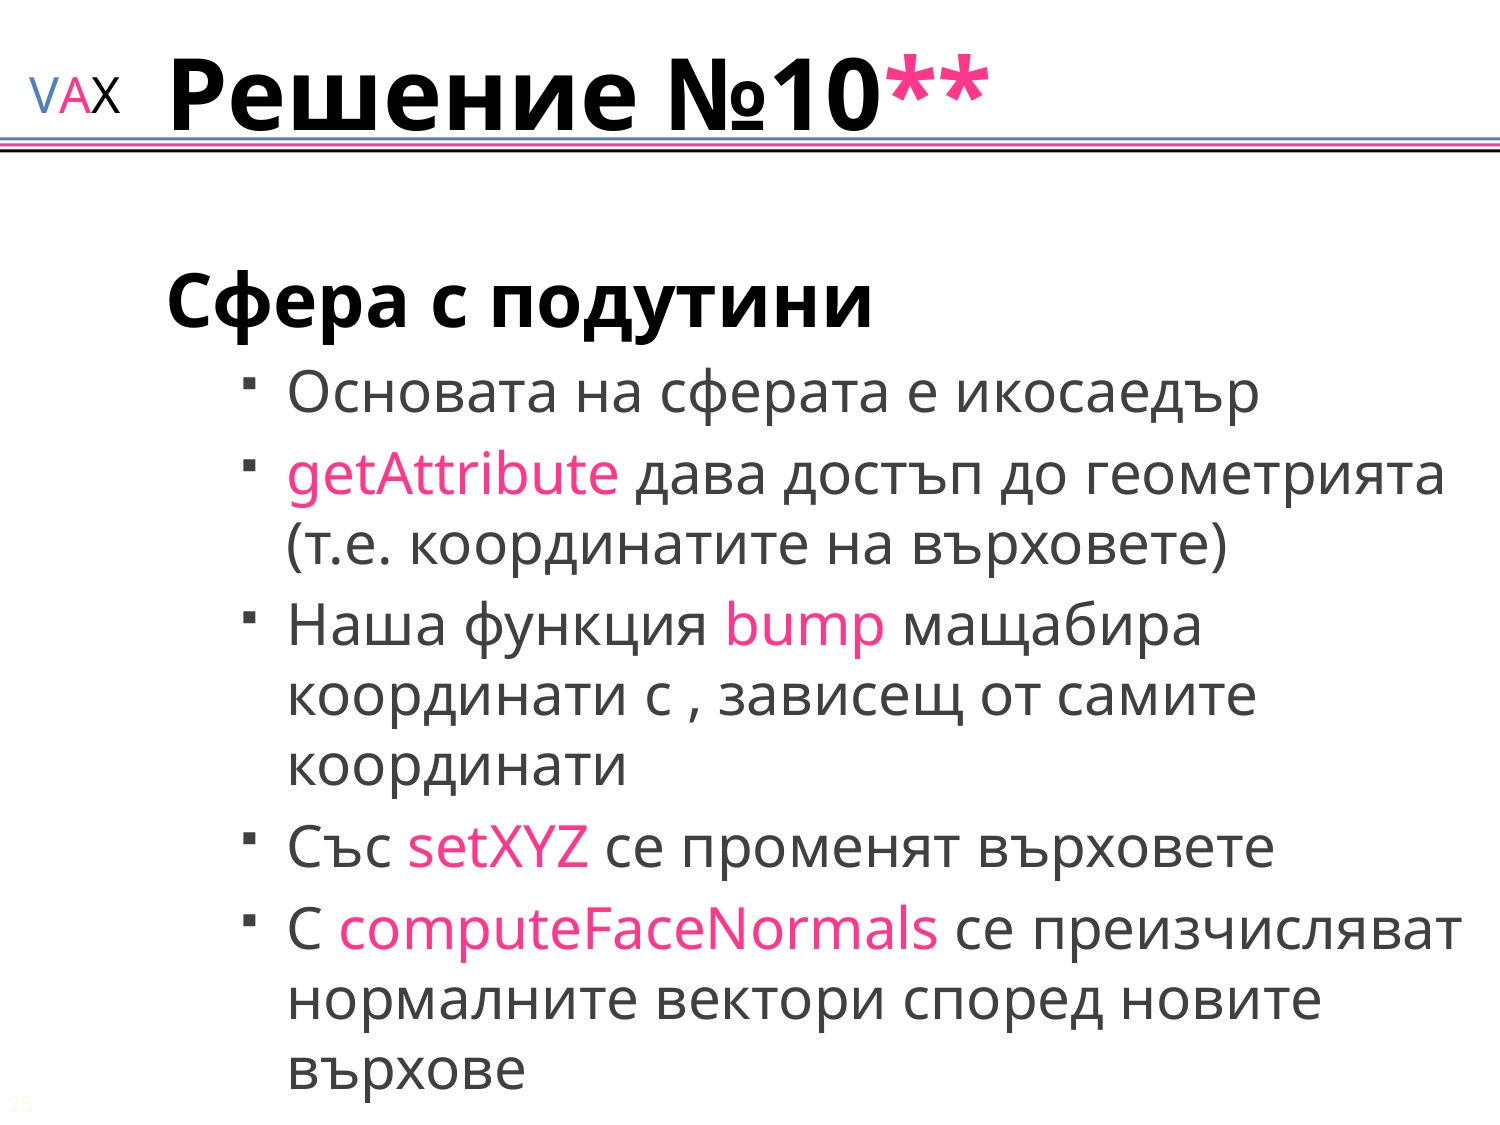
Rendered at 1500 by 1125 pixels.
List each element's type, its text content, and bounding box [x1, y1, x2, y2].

title Решение №10** [0, 37, 1500, 144]
